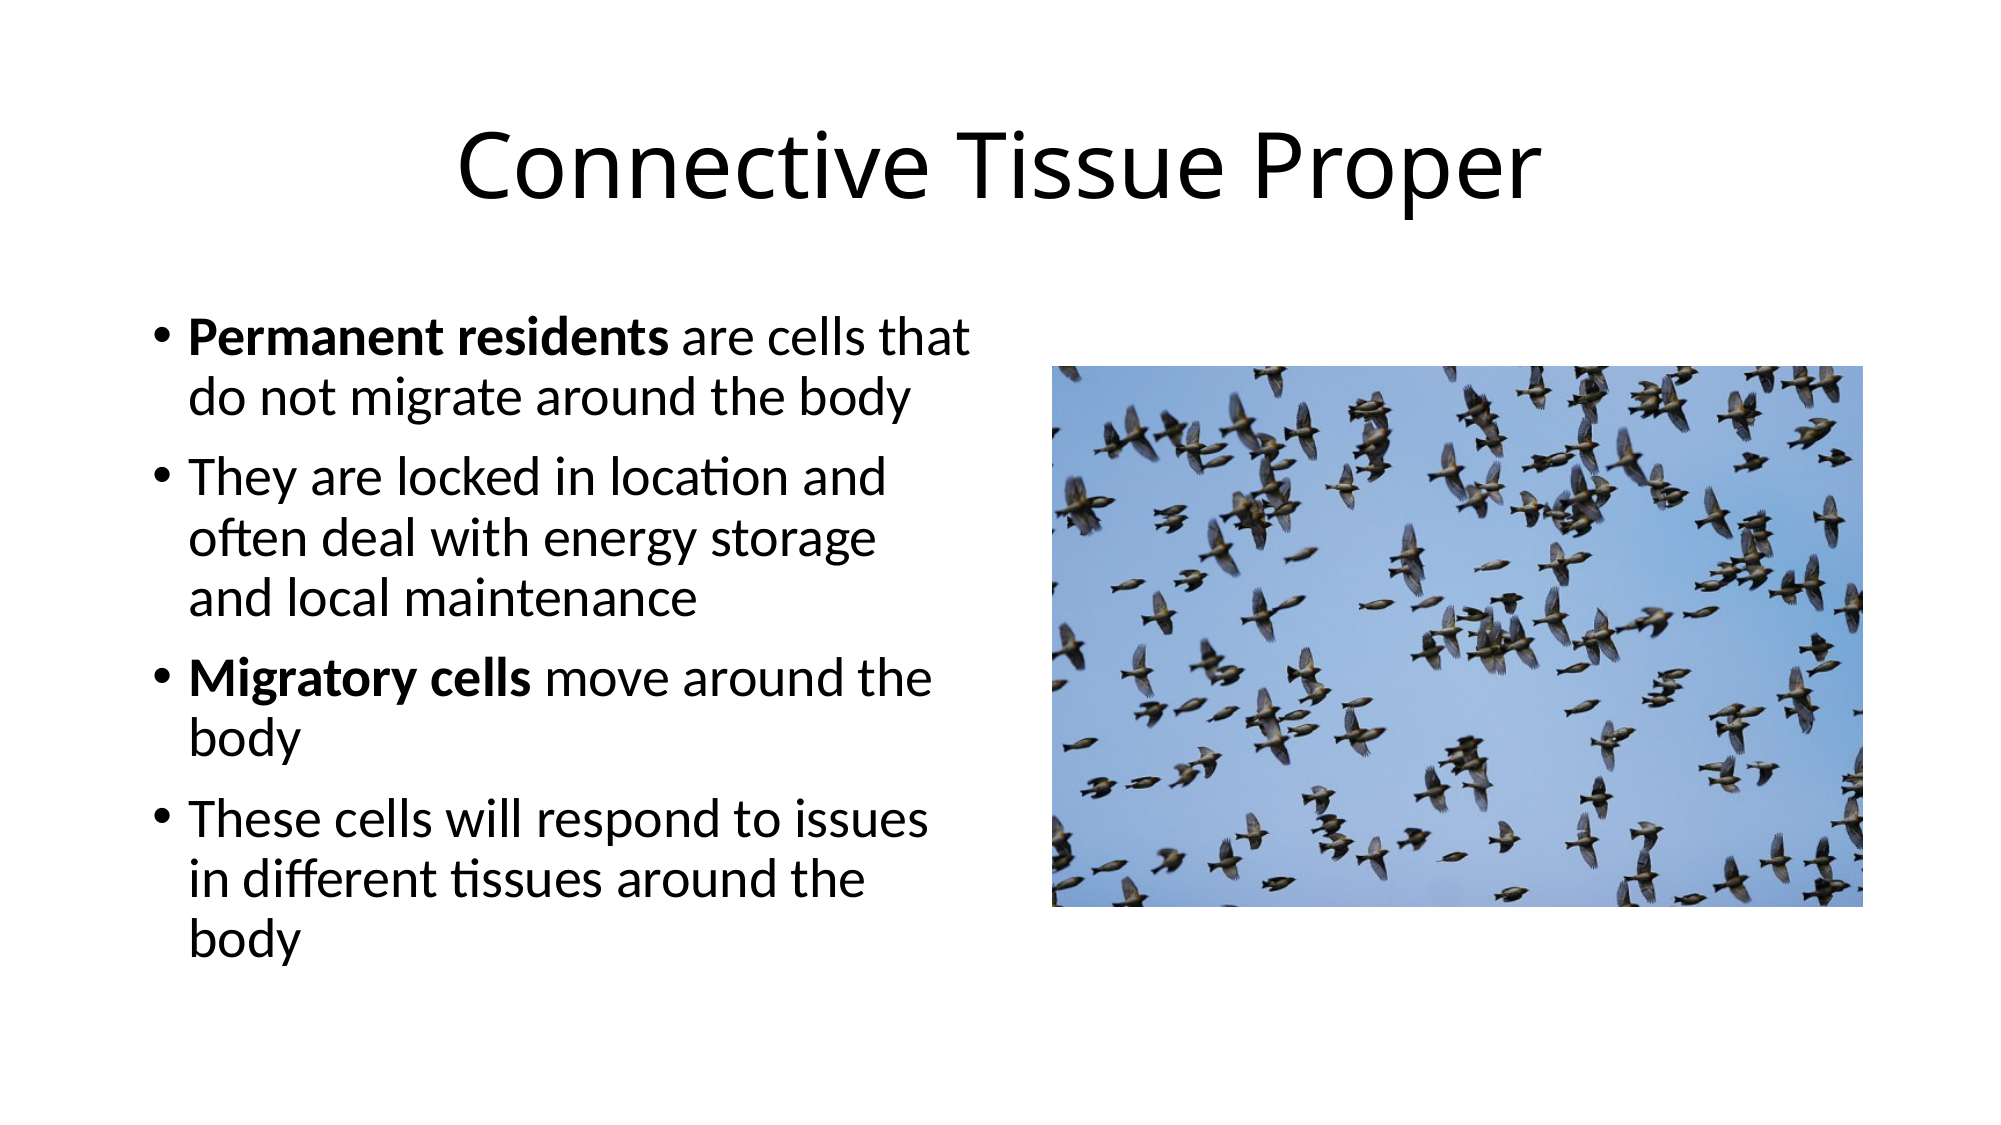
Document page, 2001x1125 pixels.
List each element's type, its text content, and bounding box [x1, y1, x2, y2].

title Connective Tissue Proper [137, 59, 1863, 278]
list Permanent residents are cells that do not migrate around the body They are locked in location and often deal with energy storage and local maintenance Migratory cells move around the body These cells will respond to issues in different tissues around the body [137, 299, 988, 1014]
picture [1052, 366, 1863, 908]
